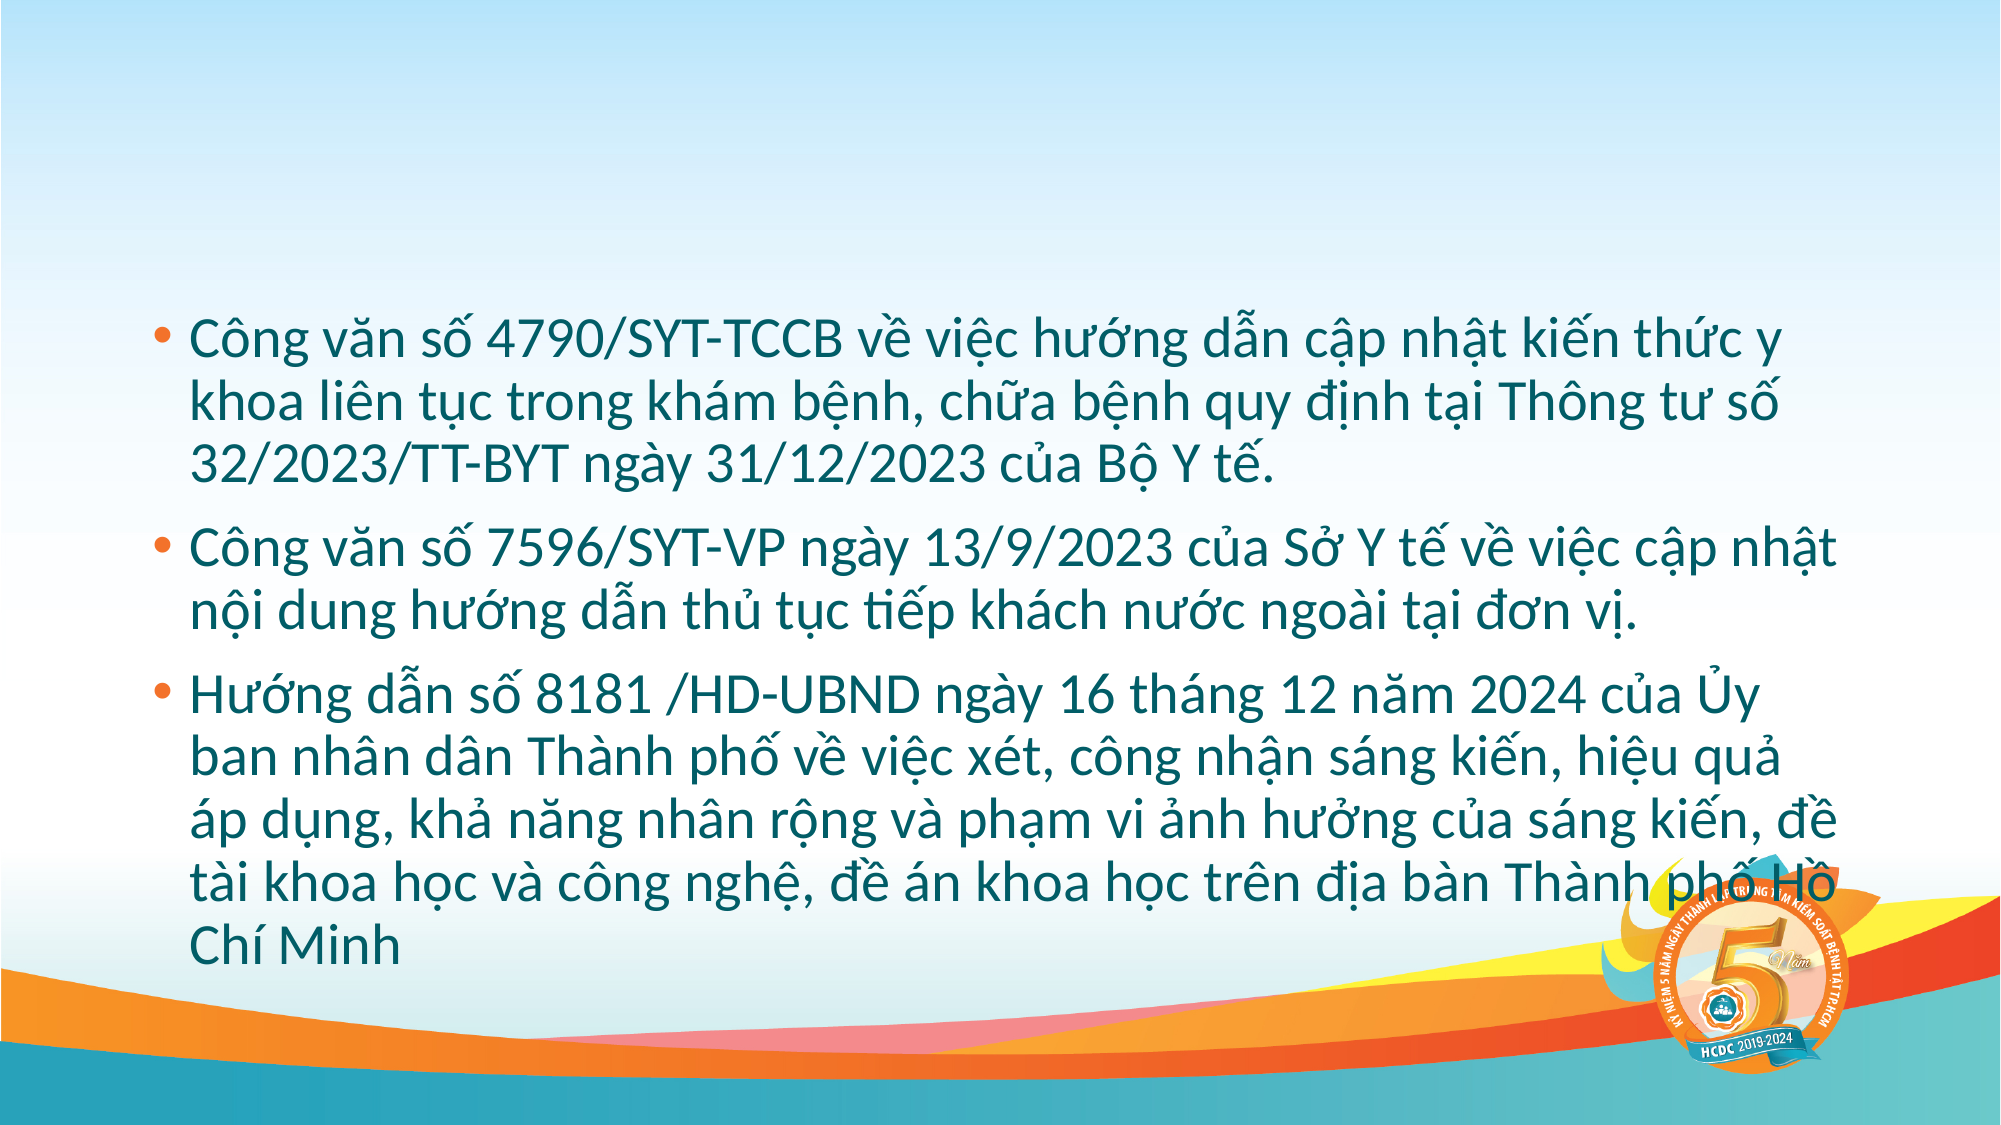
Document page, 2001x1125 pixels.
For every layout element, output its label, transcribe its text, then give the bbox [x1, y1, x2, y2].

list Công văn số 4790/SYT-TCCB về việc hướng dẫn cập nhật kiến thức y khoa liên tục trong khám bệnh, chữa bệnh quy định tại Thông tư số 32/2023/TT-BYT ngày 31/12/2023 của Bộ Y tế. Công văn số 7596/SYT-VP ngày 13/9/2023 của Sở Y tế về việc cập nhật nội dung hướng dẫn thủ tục tiếp khách nước ngoài tại đơn vị. Hướng dẫn số 8181 /HD-UBND ngày 16 tháng 12 năm 2024 của Ủy ban nhân dân Thành phố về việc xét, công nhận sáng kiến, hiệu quả áp dụng, khả năng nhân rộng và phạm vi ảnh hưởng của sáng kiến, đề tài khoa học và công nghệ, đề án khoa học trên địa bàn Thành phố Hồ Chí Minh [137, 299, 1863, 1014]
picture [0, 0, 2001, 1125]
